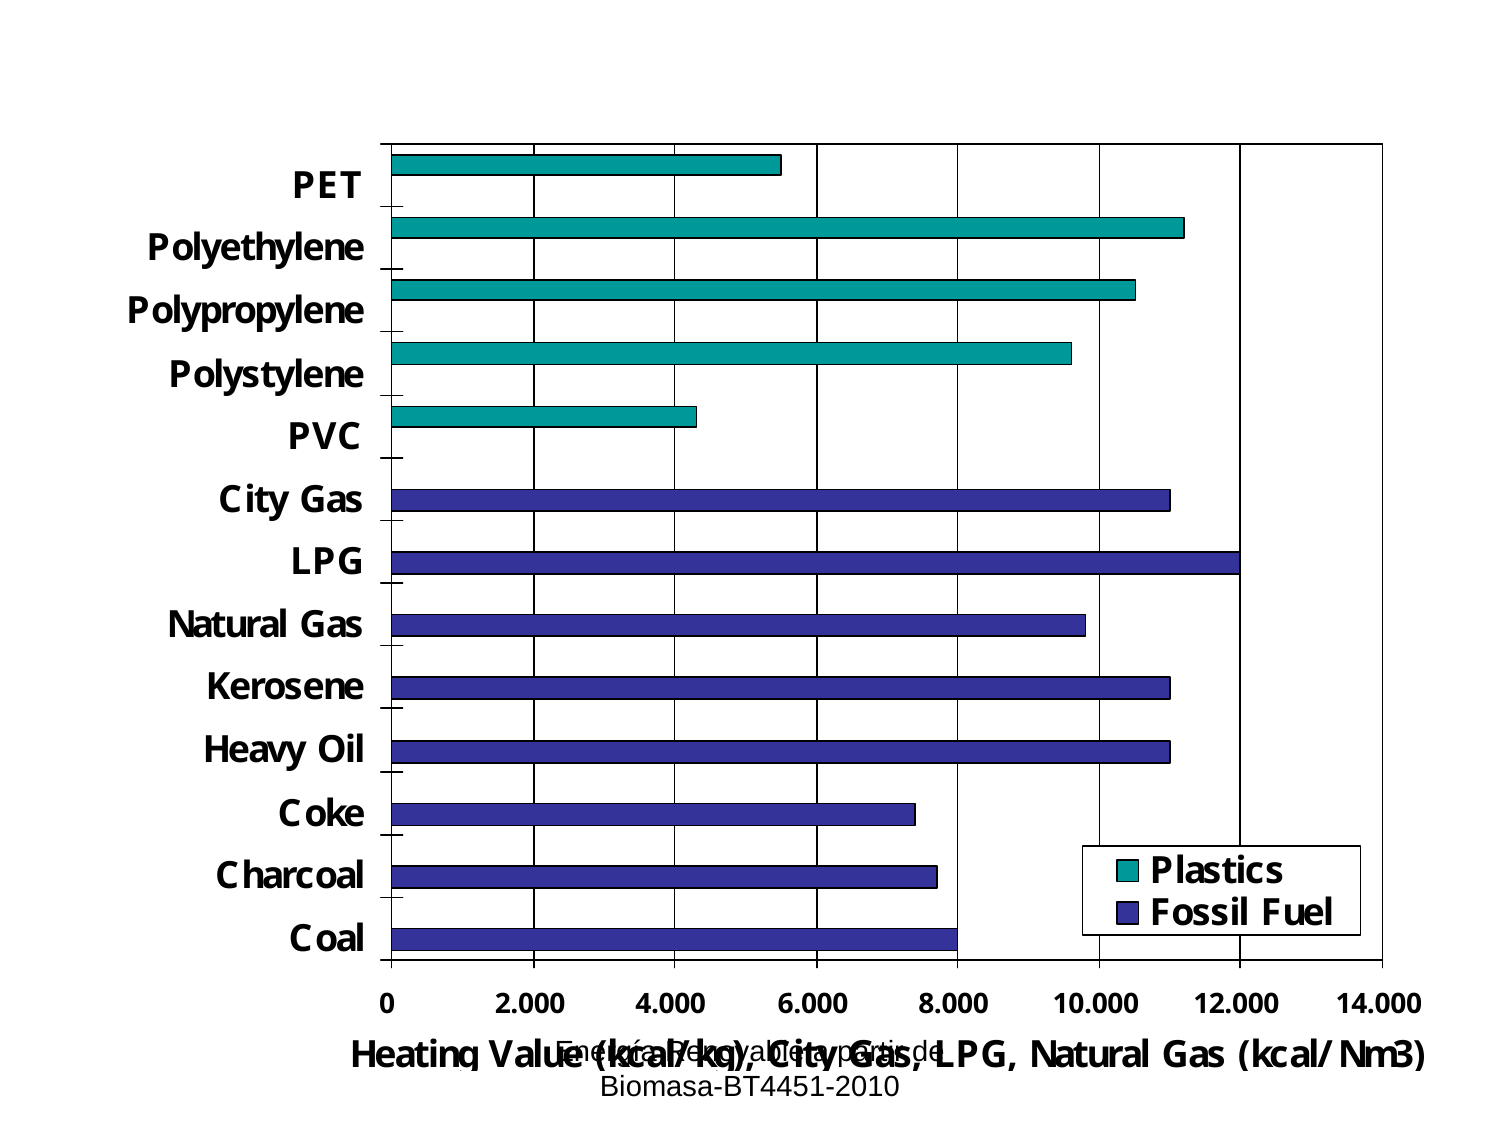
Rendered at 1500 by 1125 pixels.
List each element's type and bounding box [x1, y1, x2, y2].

text_box [30, 115, 1452, 1092]
